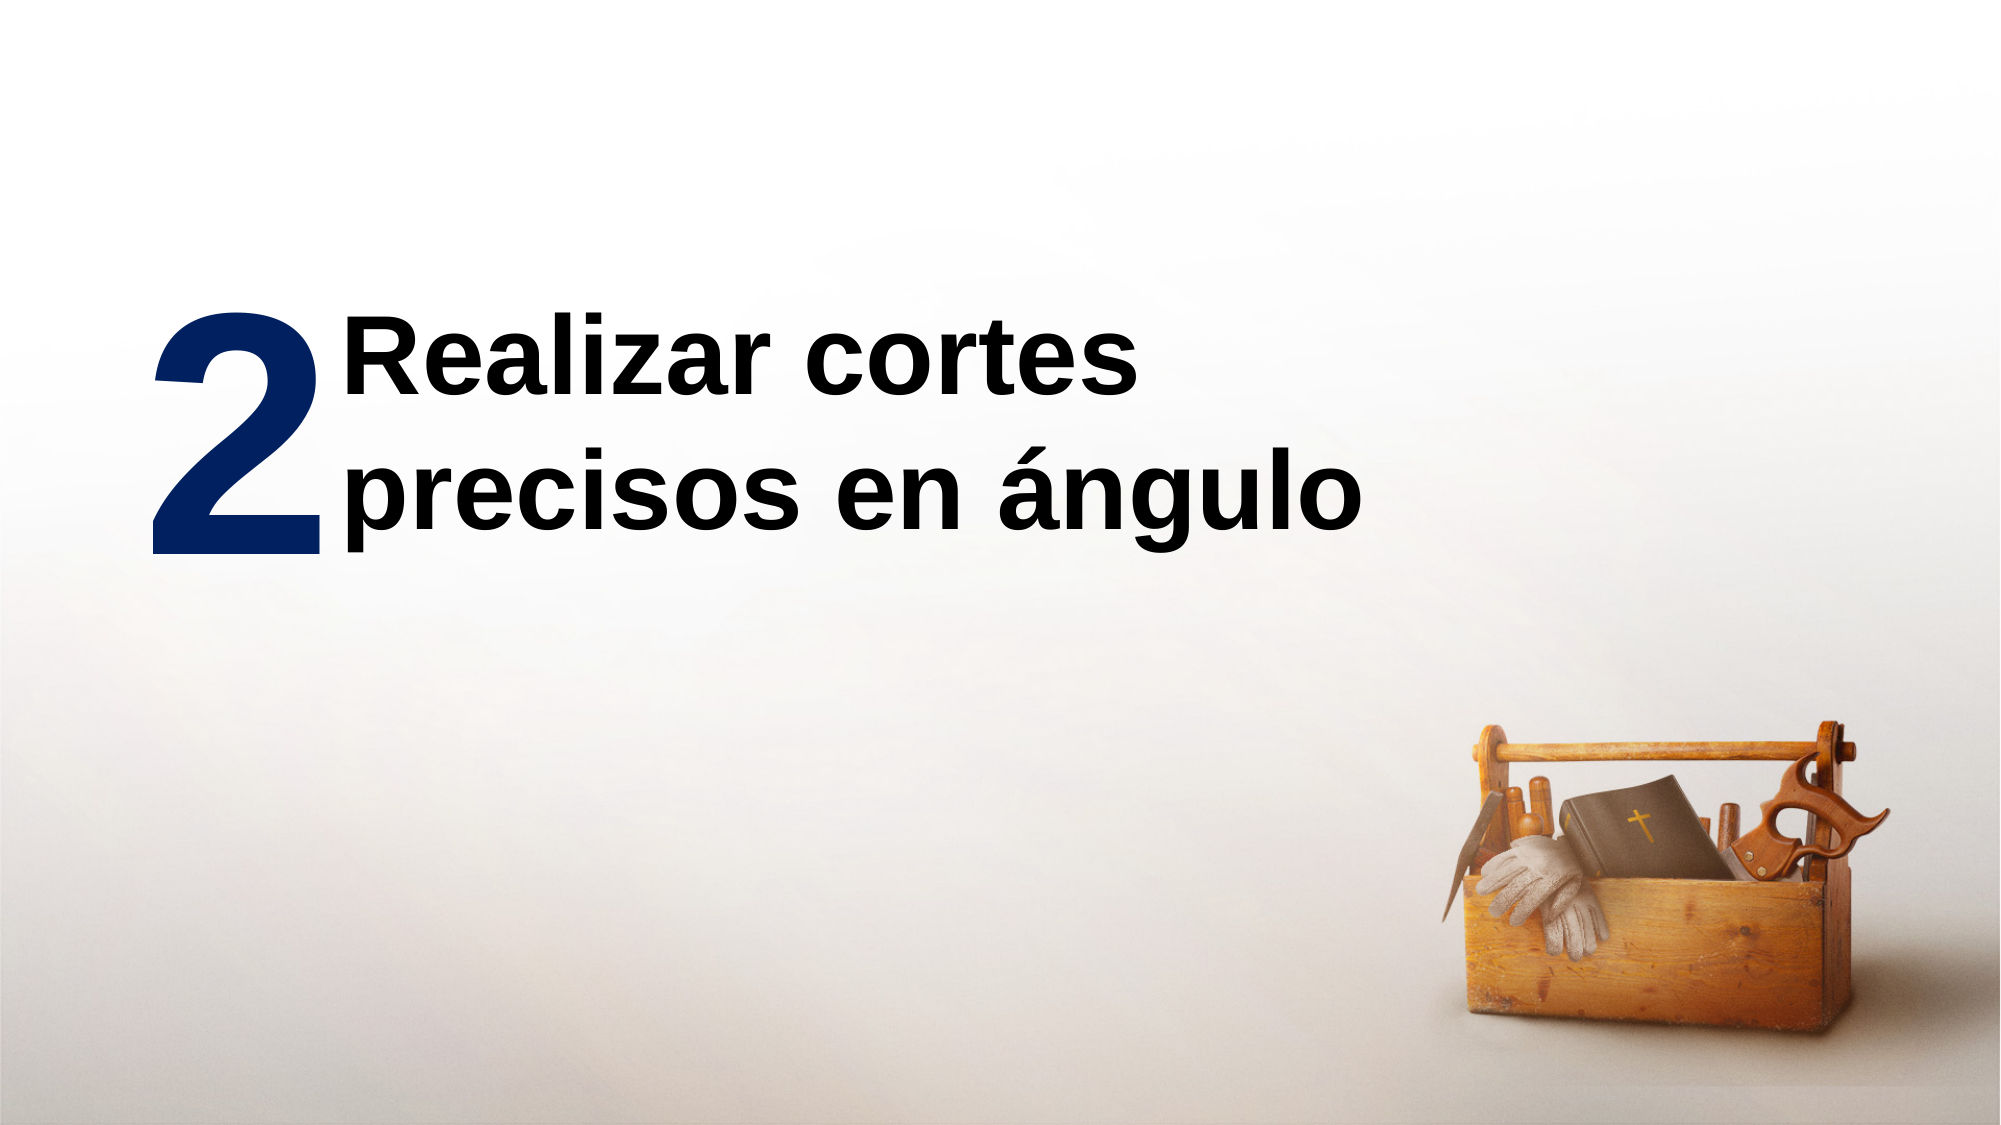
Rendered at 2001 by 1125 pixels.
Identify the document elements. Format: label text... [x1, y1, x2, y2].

picture [0, 0, 2001, 1125]
text_box 2 [126, 200, 343, 631]
text_box Realizar cortes precisos en ángulo [343, 274, 1516, 560]
